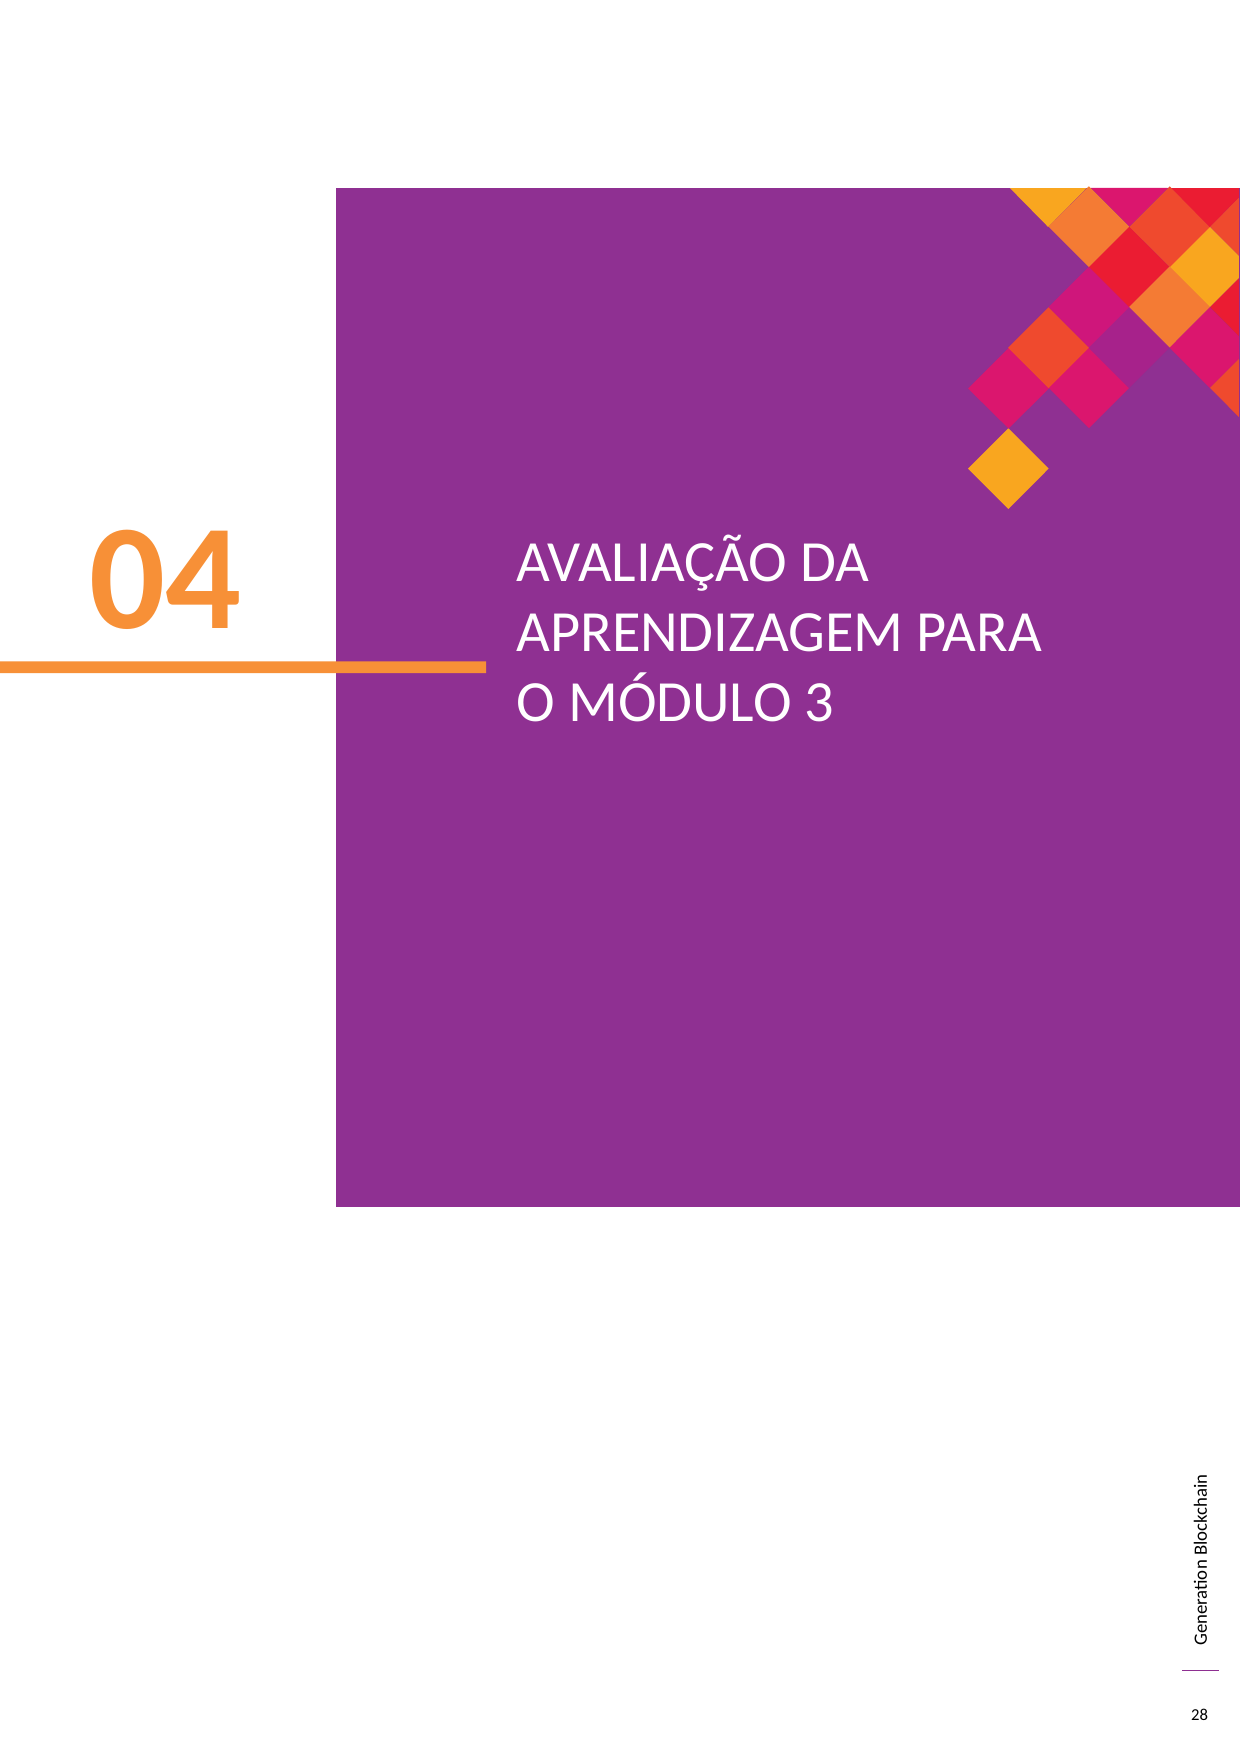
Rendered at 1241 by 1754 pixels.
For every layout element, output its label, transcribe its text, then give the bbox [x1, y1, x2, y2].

slide_number 88 [1170, 1692, 1229, 1736]
list 04 [74, 471, 375, 727]
list AVALIAÇÃO DA APRENDIZAGEM PARA O MÓDULO 3 [501, 516, 1074, 694]
